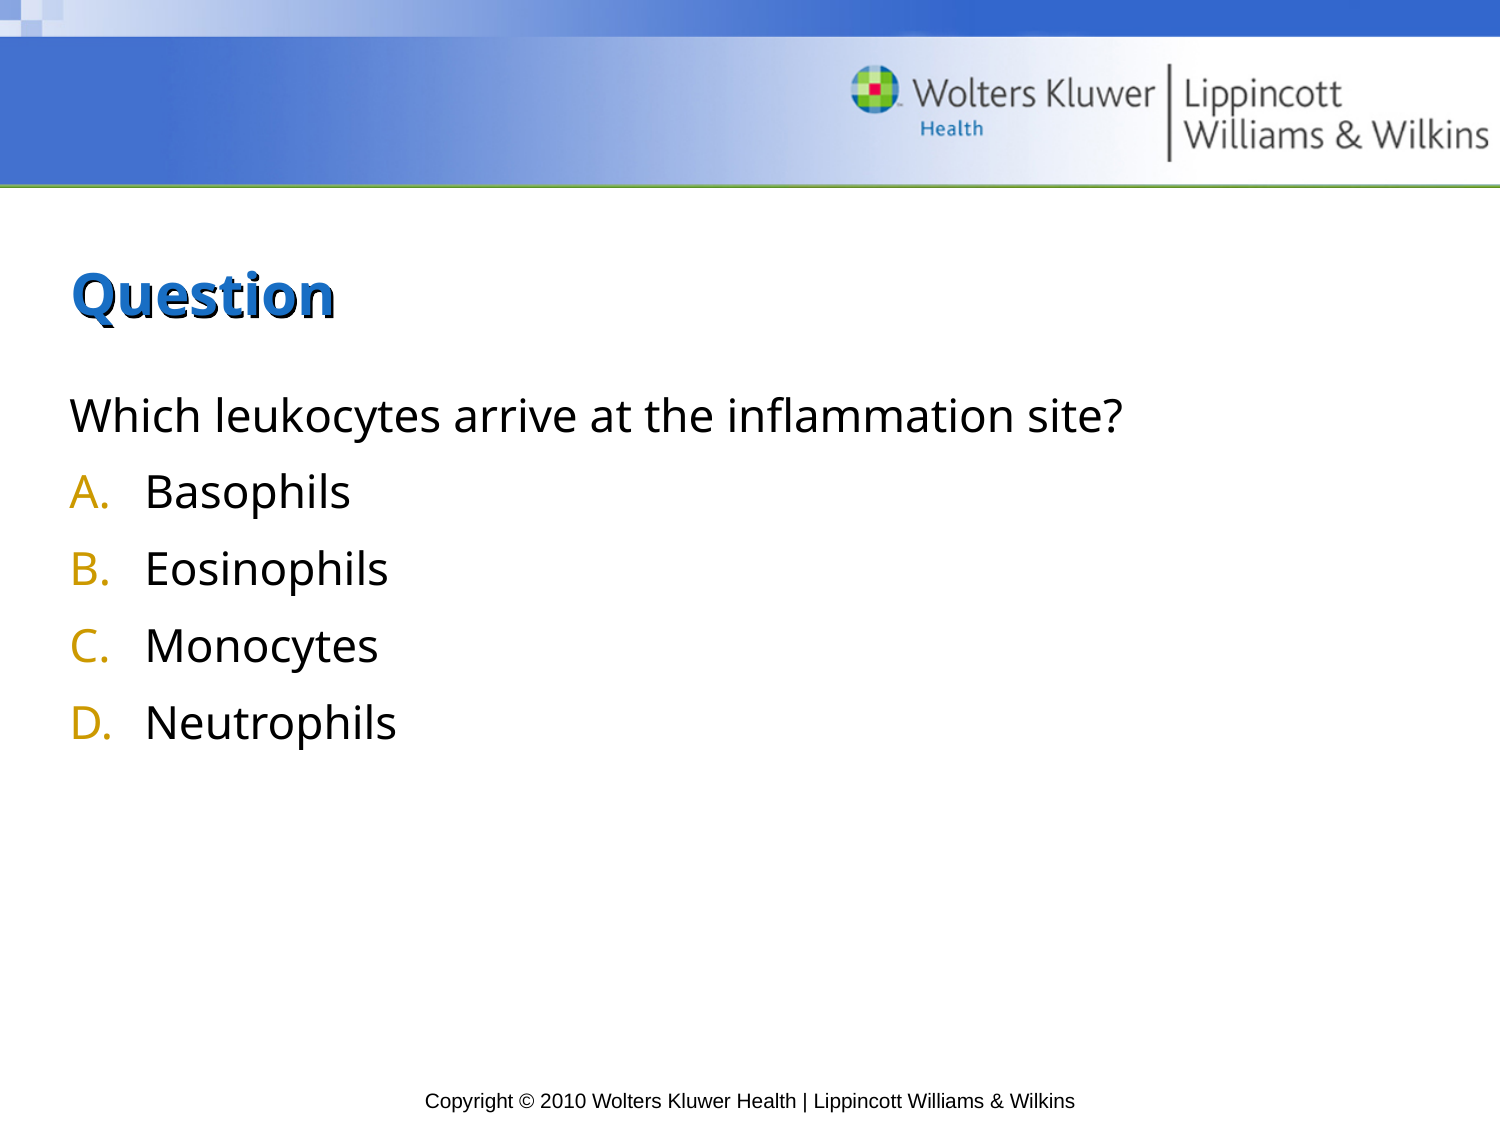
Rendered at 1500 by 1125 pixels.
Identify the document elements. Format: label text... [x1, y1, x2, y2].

title Question [70, 264, 1470, 329]
list Which leukocytes arrive at the inflammation site? Basophils Eosinophils Monocytes Neutrophils [53, 384, 1468, 1088]
picture [0, 0, 1500, 188]
